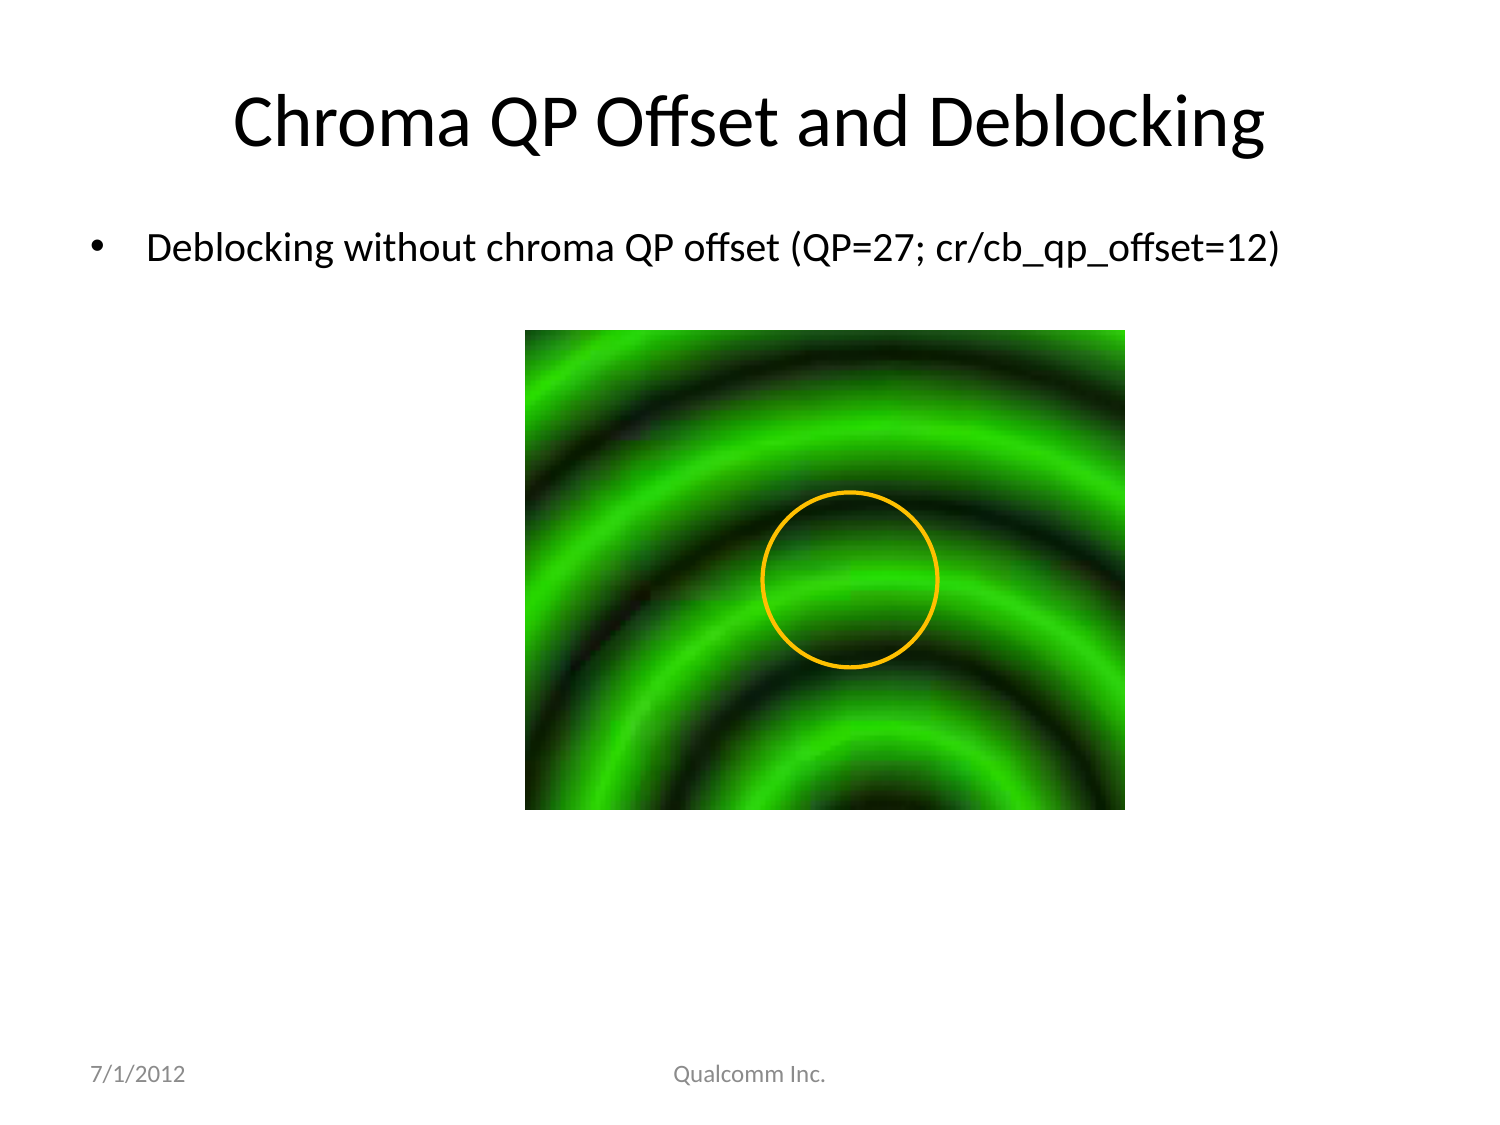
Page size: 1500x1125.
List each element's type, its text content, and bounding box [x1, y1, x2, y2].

title Chroma QP Offset and Deblocking [75, 45, 1425, 188]
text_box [524, 329, 1126, 811]
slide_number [75, 1042, 425, 1103]
list Deblocking without chroma QP offset (QP=27; cr/cb_qp_offset=12) [75, 212, 1425, 1005]
footer Qualcomm Inc. [512, 1042, 988, 1103]
